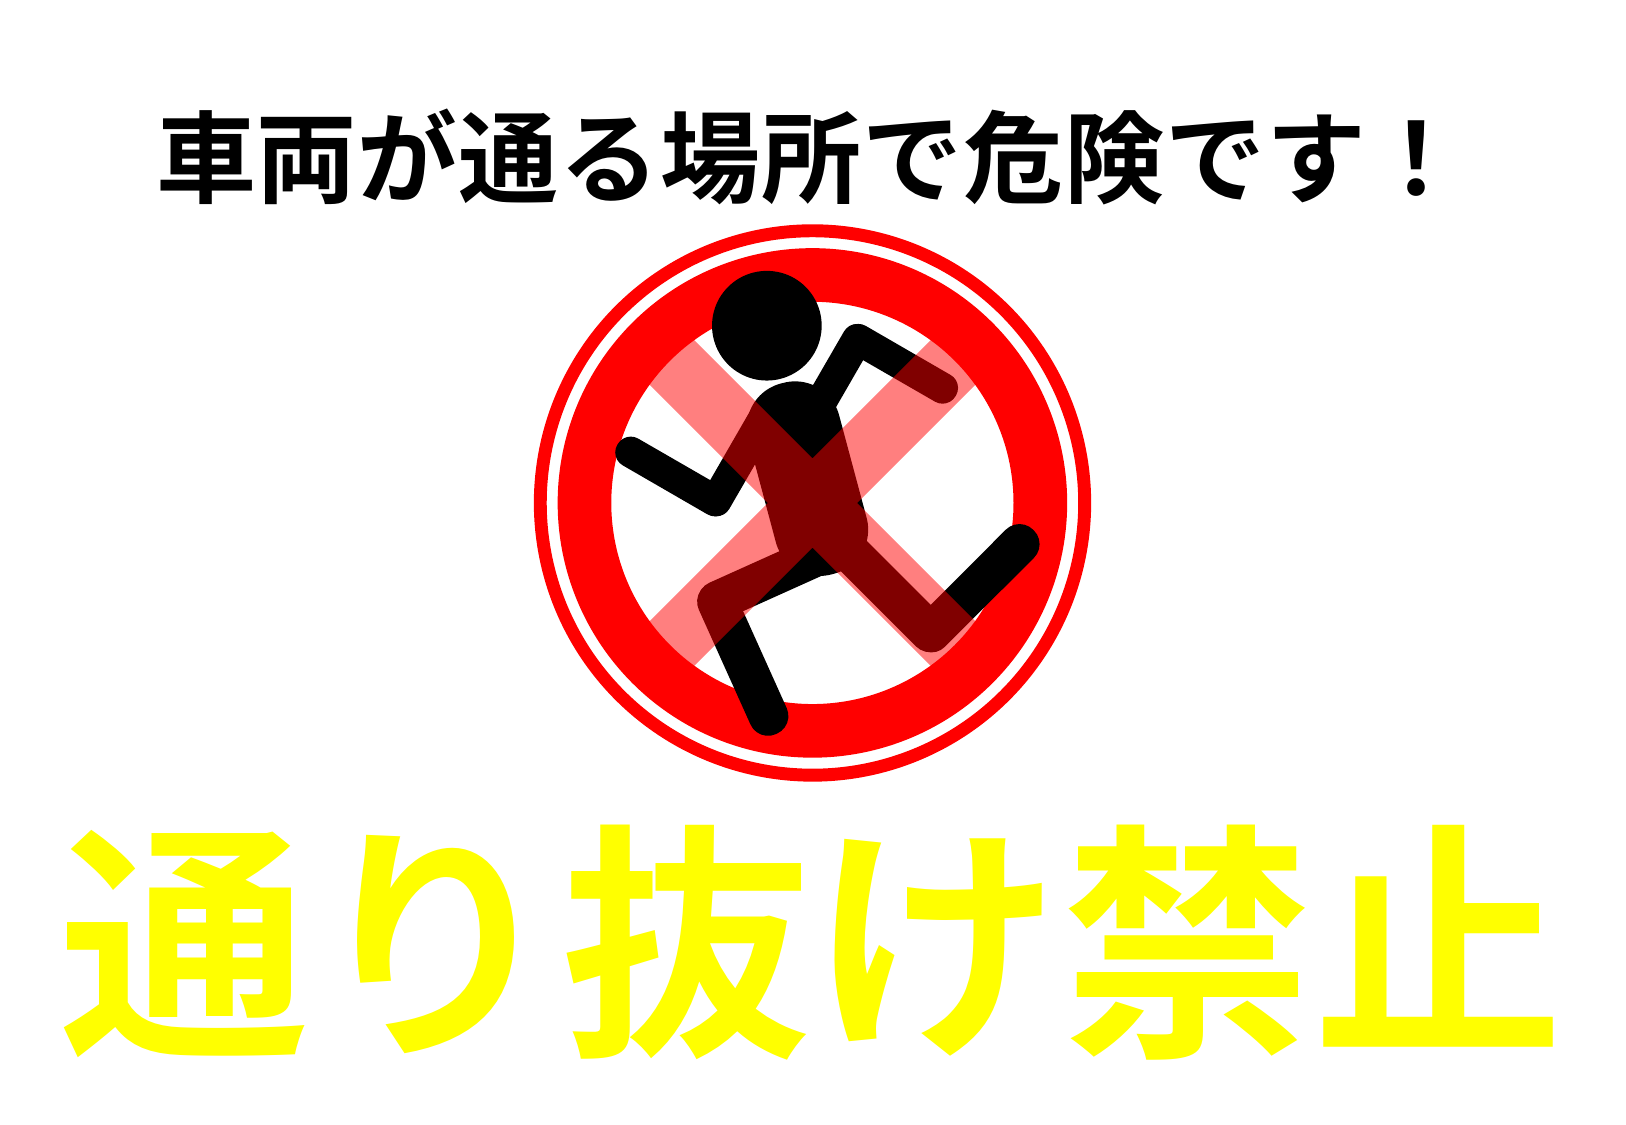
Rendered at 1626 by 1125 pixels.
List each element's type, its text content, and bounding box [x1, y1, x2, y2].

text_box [494, 185, 1131, 821]
text_box 車両が通る場所で危険です！ [0, 88, 1625, 223]
text_box 通り抜け禁止 [0, 779, 1625, 1095]
